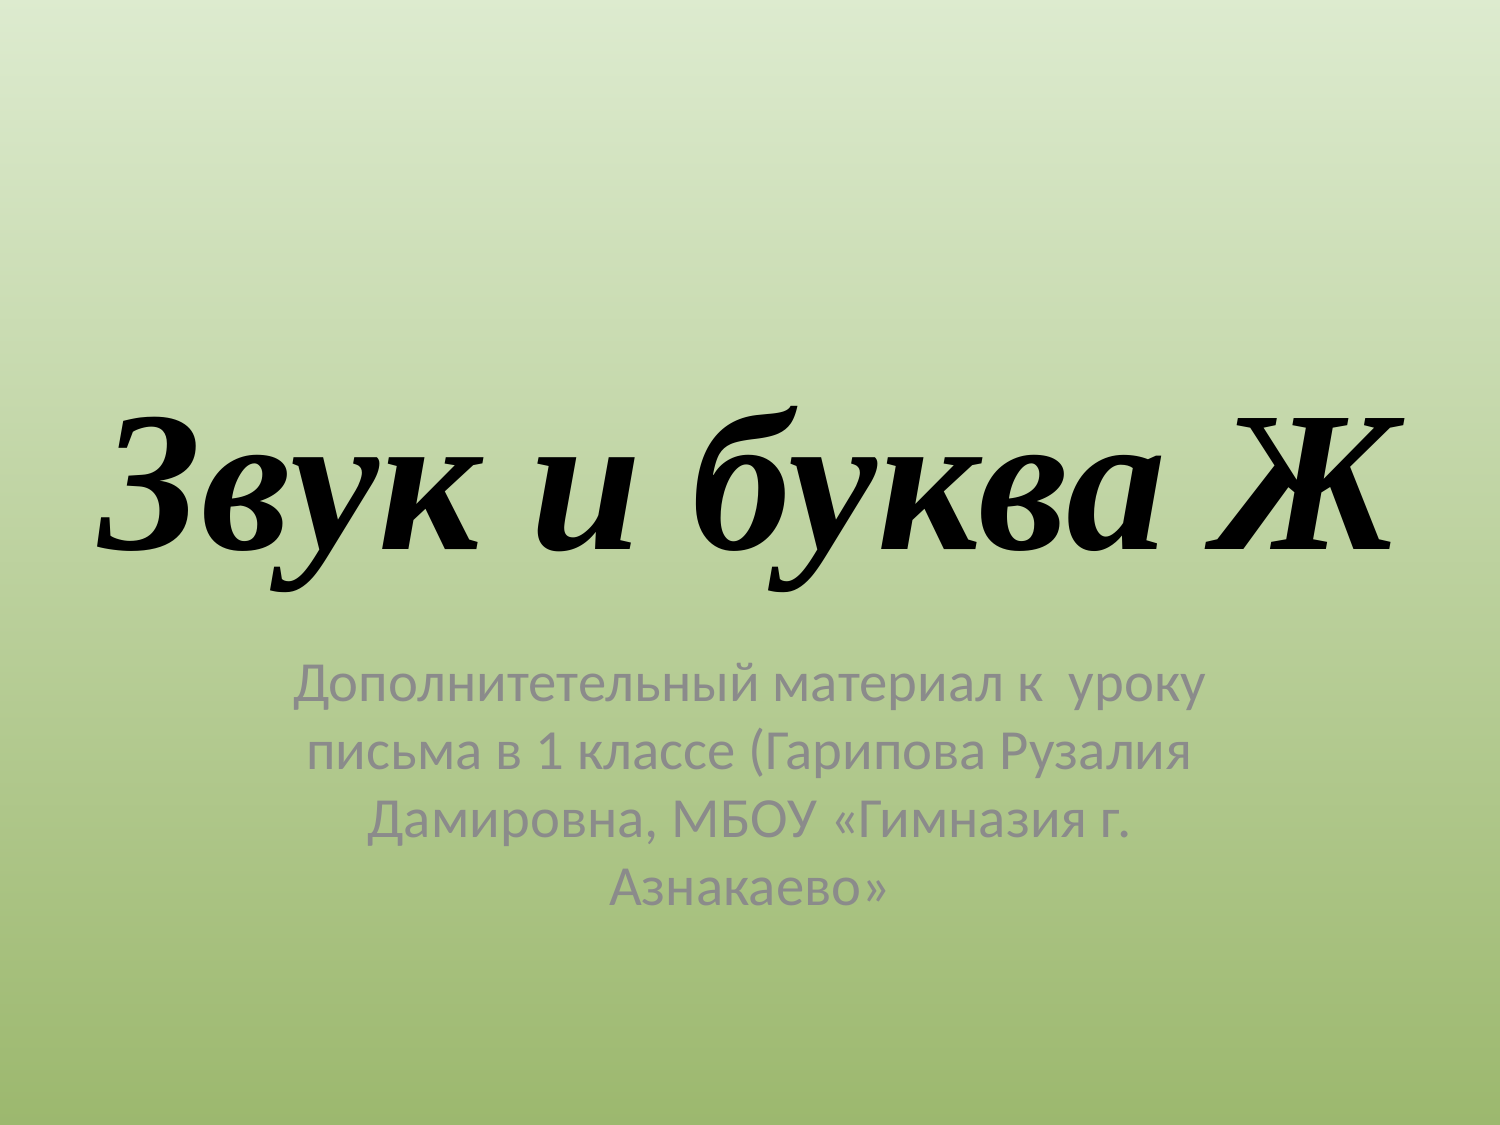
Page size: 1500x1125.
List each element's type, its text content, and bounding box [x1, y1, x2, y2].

subtitle Дополнитетельный материал к уроку письма в 1 классе (Гарипова Рузалия Дамировна, МБОУ «Гимназия г. Азнакаево» [225, 637, 1275, 925]
title Звук и буква Ж [0, 349, 1500, 591]
